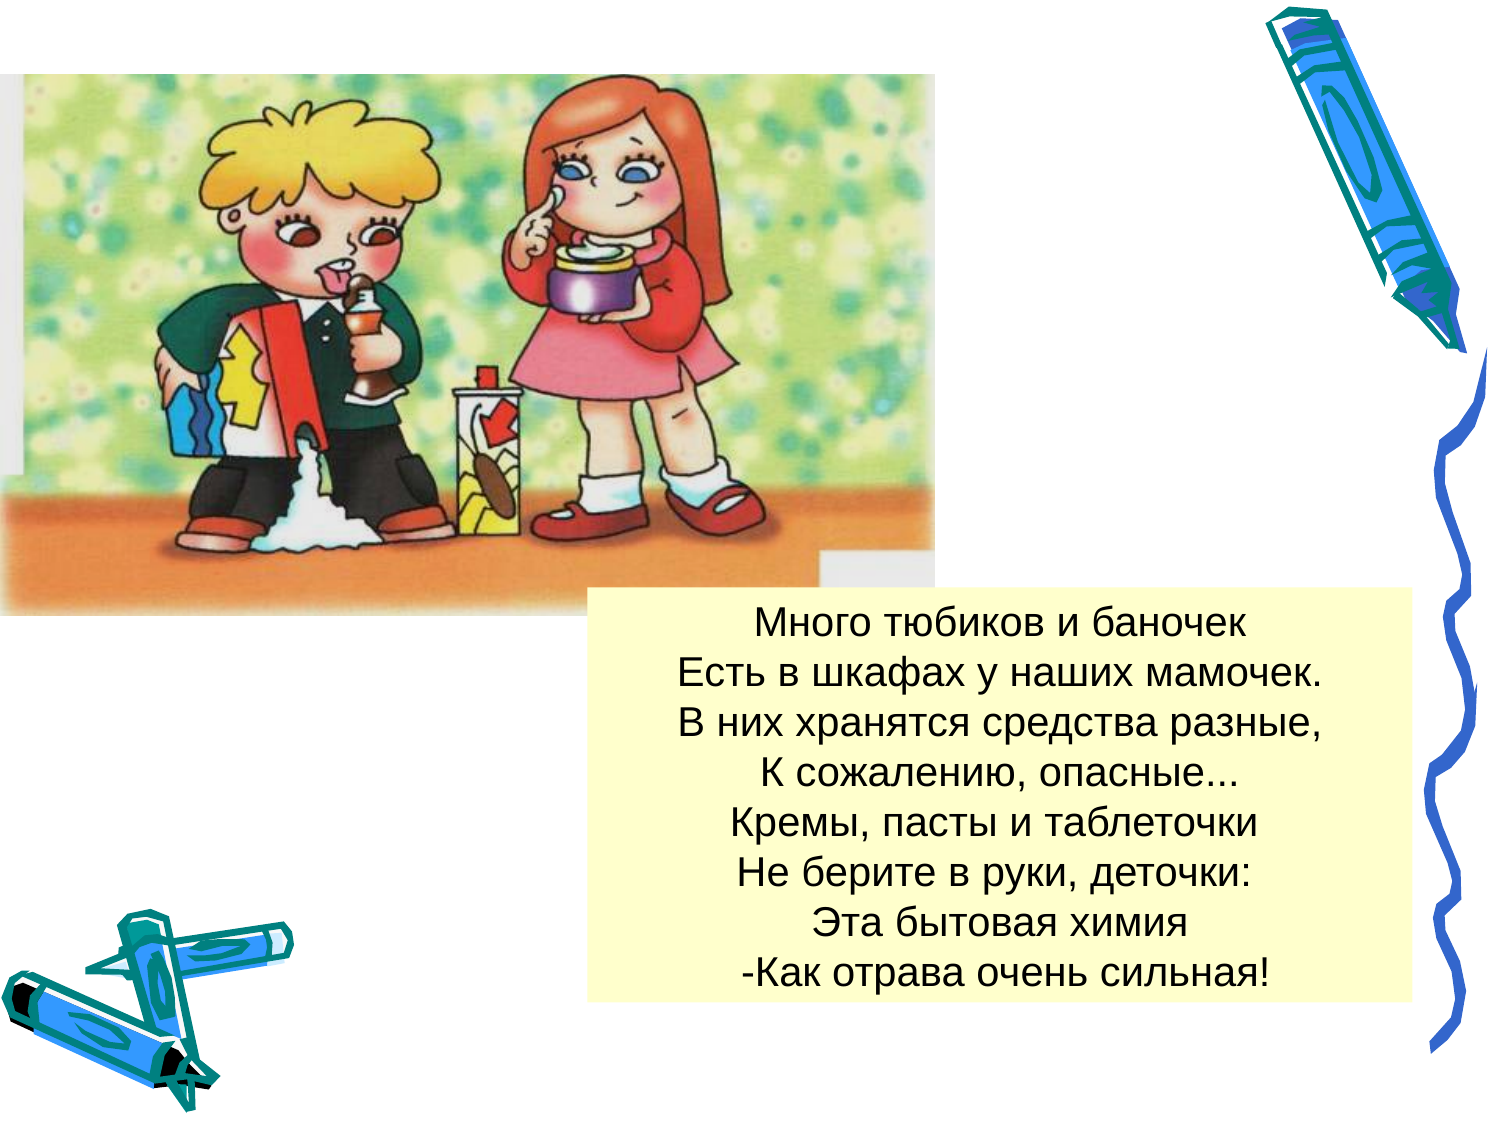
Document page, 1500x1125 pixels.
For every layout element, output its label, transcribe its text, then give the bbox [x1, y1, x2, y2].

text_box Много тюбиков и баночек Есть в шкафах у наших мамочек. В них хранятся средства разные, К сожалению, опасные... Кремы, пасты и таблеточки Не берите в руки, деточки: Эта бытовая химия -Как отрава очень сильная! [587, 587, 1413, 1003]
picture [0, 74, 935, 616]
